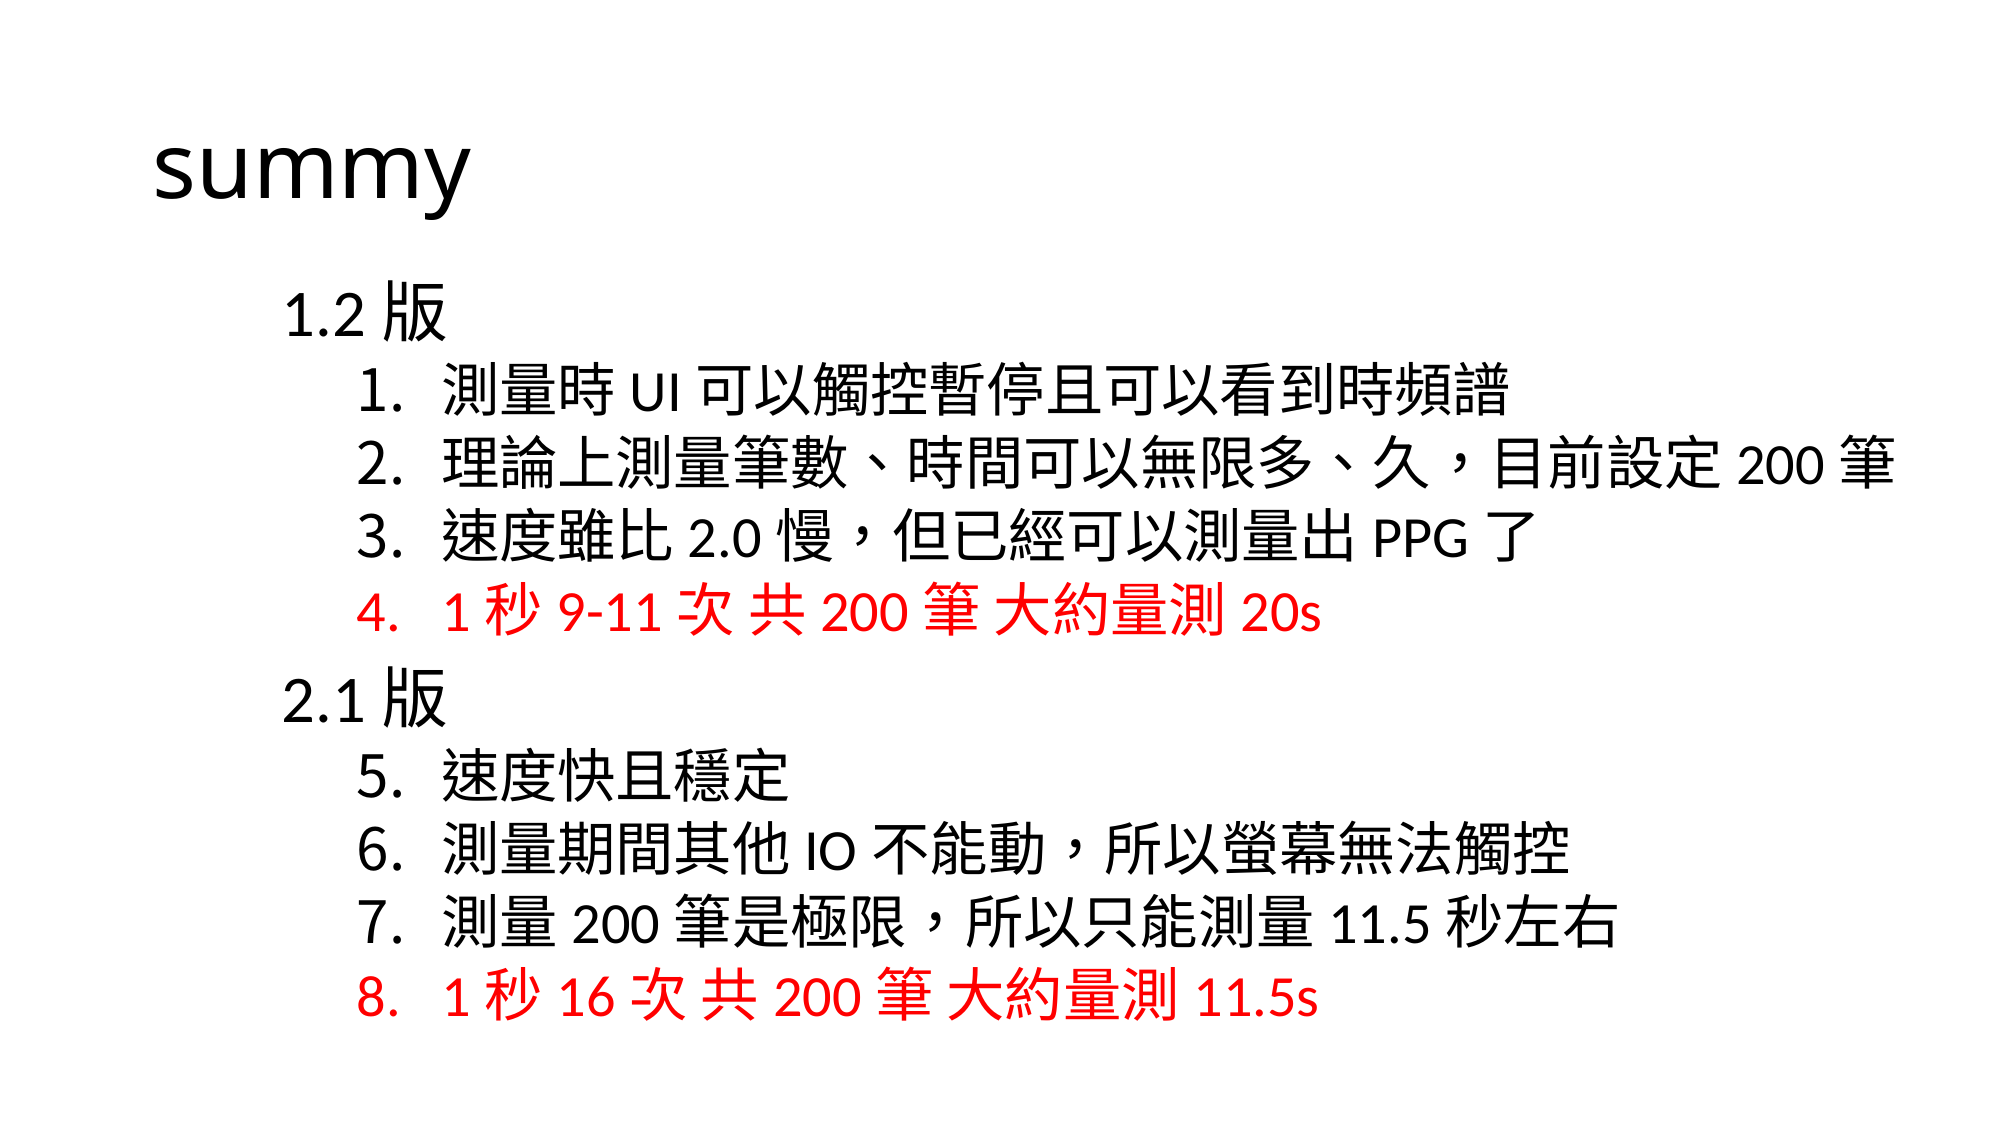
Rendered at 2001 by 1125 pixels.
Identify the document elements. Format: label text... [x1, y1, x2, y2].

list 1.2版 測量時UI可以觸控暫停且可以看到時頻譜 理論上測量筆數、時間可以無限多、久，目前設定200筆 速度雖比2.0慢，但已經可以測量出PPG了 1秒9-11次 共200筆 大約量測20s 2.1版 速度快且穩定 測量期間其他IO不能動，所以螢幕無法觸控 測量200筆是極限，所以只能測量11.5秒左右 1秒16次 共200筆 大約量測11.5s [266, 271, 1931, 1088]
title summy [137, 59, 1863, 278]
